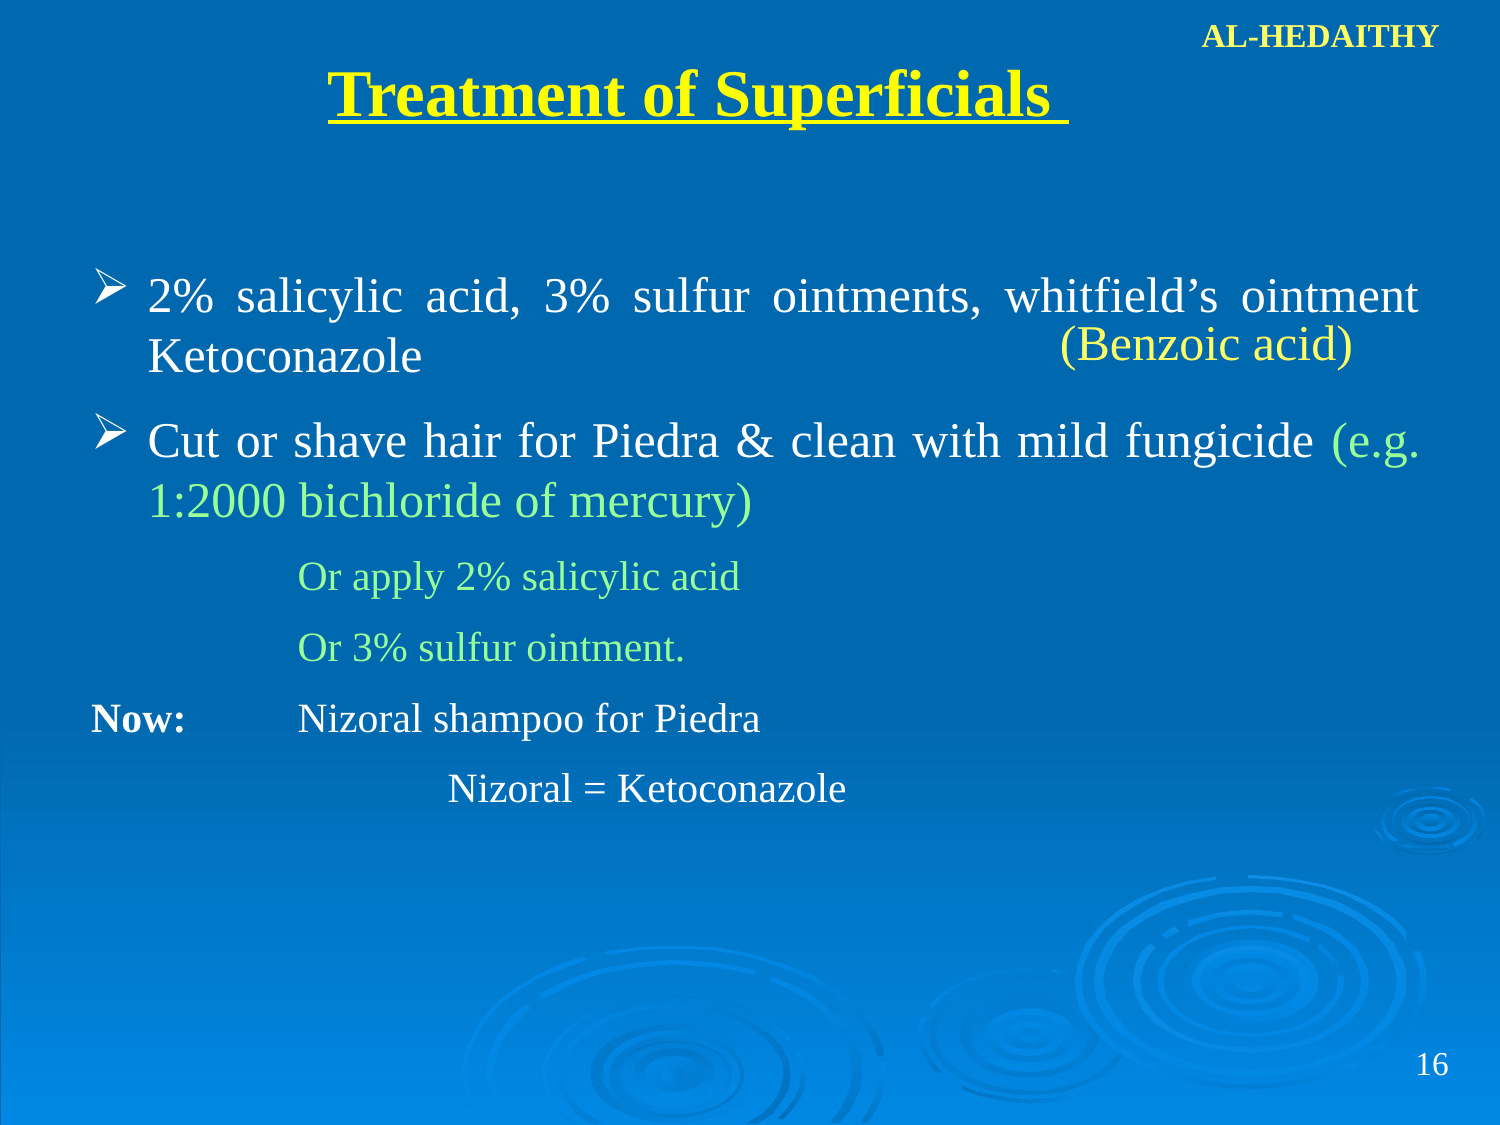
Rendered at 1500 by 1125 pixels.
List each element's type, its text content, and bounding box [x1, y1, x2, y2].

text_box (Benzoic acid) [1045, 302, 1376, 378]
text_box 16 [1364, 1034, 1500, 1090]
text_box AL-HEDAITHY [1186, 7, 1471, 62]
text_box 2% salicylic acid, 3% sulfur ointments, whitfield’s ointment Ketoconazole Cut or shave hair for Piedra & clean with mild fungicide (e.g. 1:2000 bichloride of mercury) Or apply 2% salicylic acid Or 3% sulfur ointment. Now: Nizoral shampoo for Piedra Nizoral = Ketoconazole [76, 255, 1436, 819]
text_box Treatment of Superficials [312, 42, 1105, 137]
